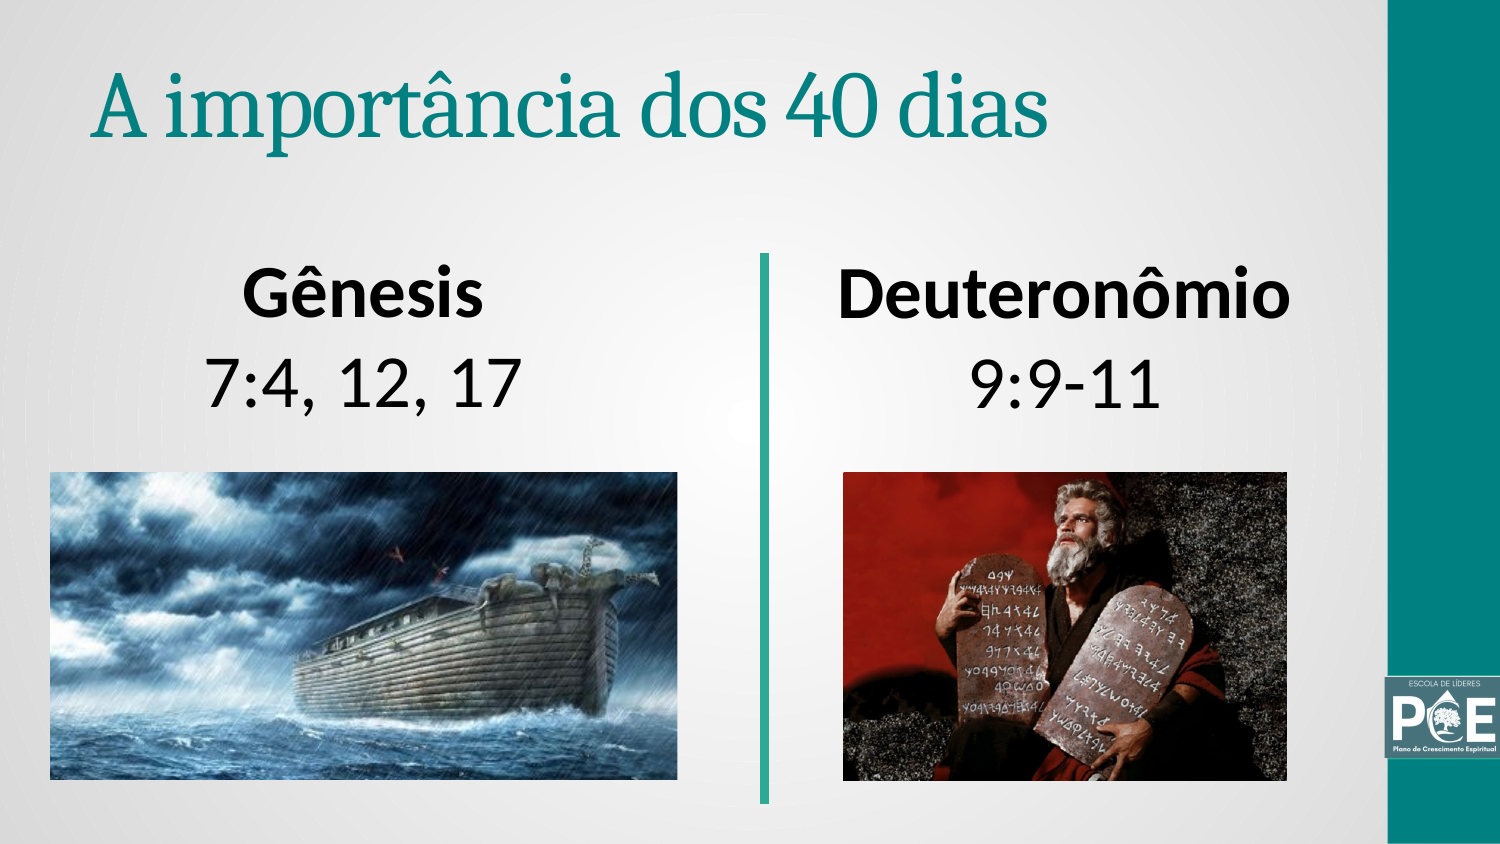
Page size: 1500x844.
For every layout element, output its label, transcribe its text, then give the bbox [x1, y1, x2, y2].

picture [1384, 676, 1500, 758]
picture [49, 472, 678, 780]
text_box Deuteronômio 9:9-11 [830, 235, 1300, 431]
text_box A importância dos 40 dias [82, 33, 1318, 164]
text_box Gênesis 7:4, 12, 17 [196, 234, 532, 430]
picture [842, 472, 1288, 781]
